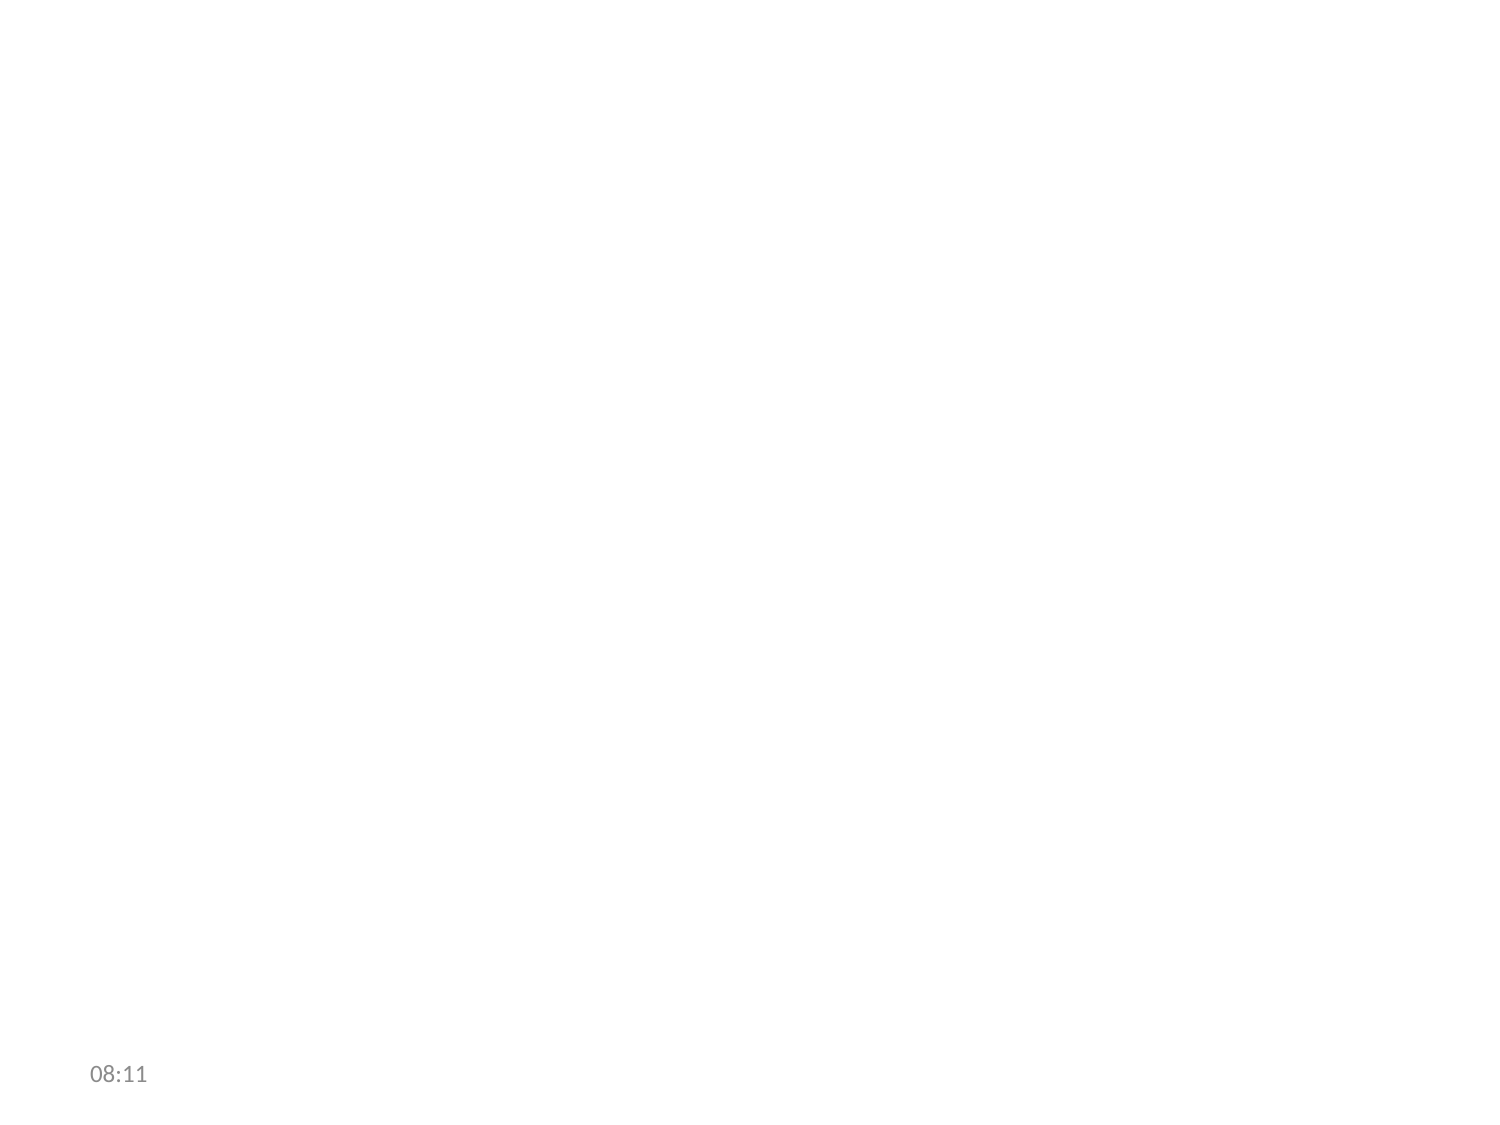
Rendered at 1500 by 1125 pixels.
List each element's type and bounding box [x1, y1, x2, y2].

slide_number [75, 1042, 425, 1103]
